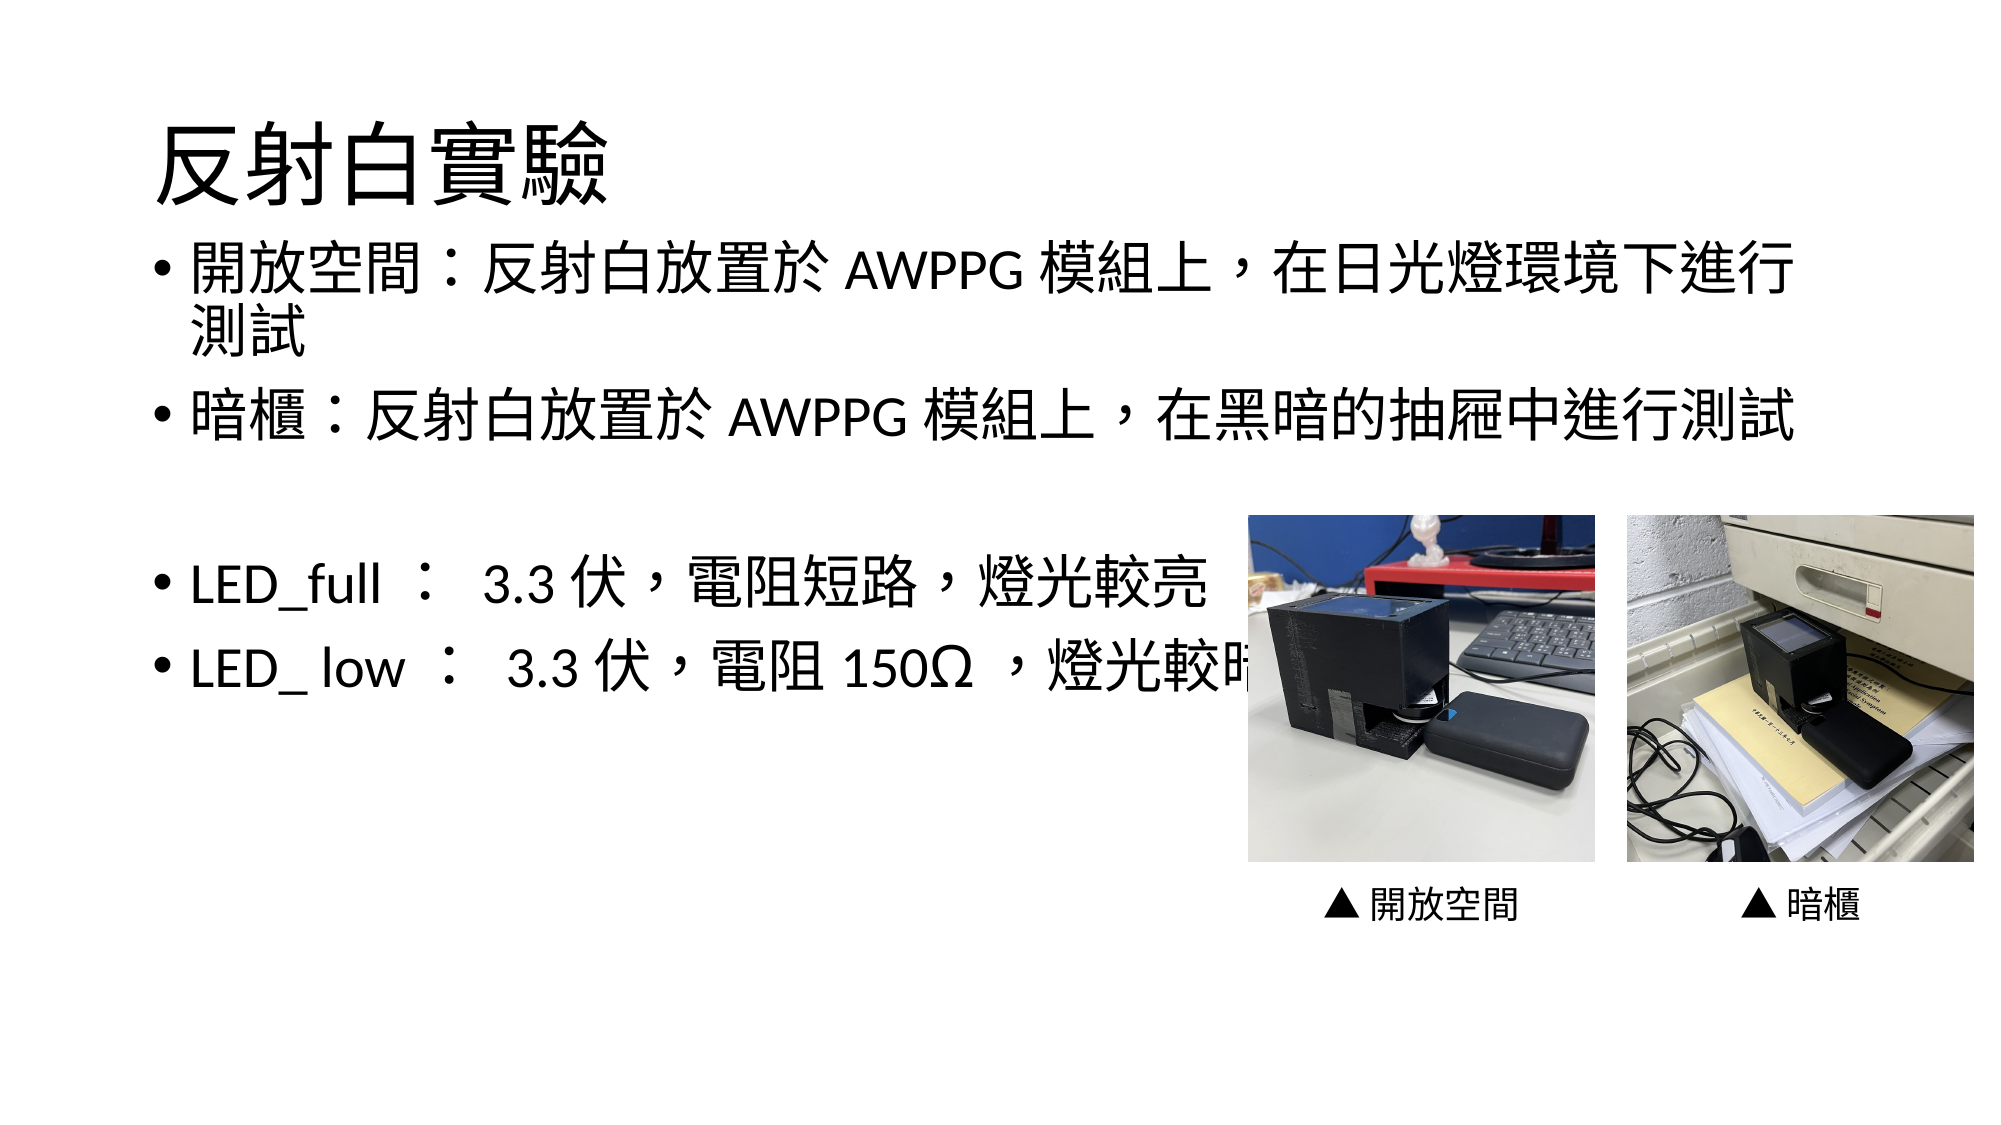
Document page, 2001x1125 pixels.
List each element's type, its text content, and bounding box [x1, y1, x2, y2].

picture [1248, 515, 1595, 862]
text_box ▲暗櫃 [1725, 873, 1877, 933]
list 開放空間：反射白放置於AWPPG模組上，在日光燈環境下進行測試 暗櫃：反射白放置於AWPPG模組上，在黑暗的抽屜中進行測試 LED_full： 3.3伏，電阻短路，燈光較亮 LED_ low： 3.3伏，電阻150Ω，燈光較暗 [137, 231, 1863, 946]
picture [1627, 515, 1974, 862]
text_box ▲開放空間 [1308, 873, 1535, 933]
title 反射白實驗 [137, 59, 1863, 231]
